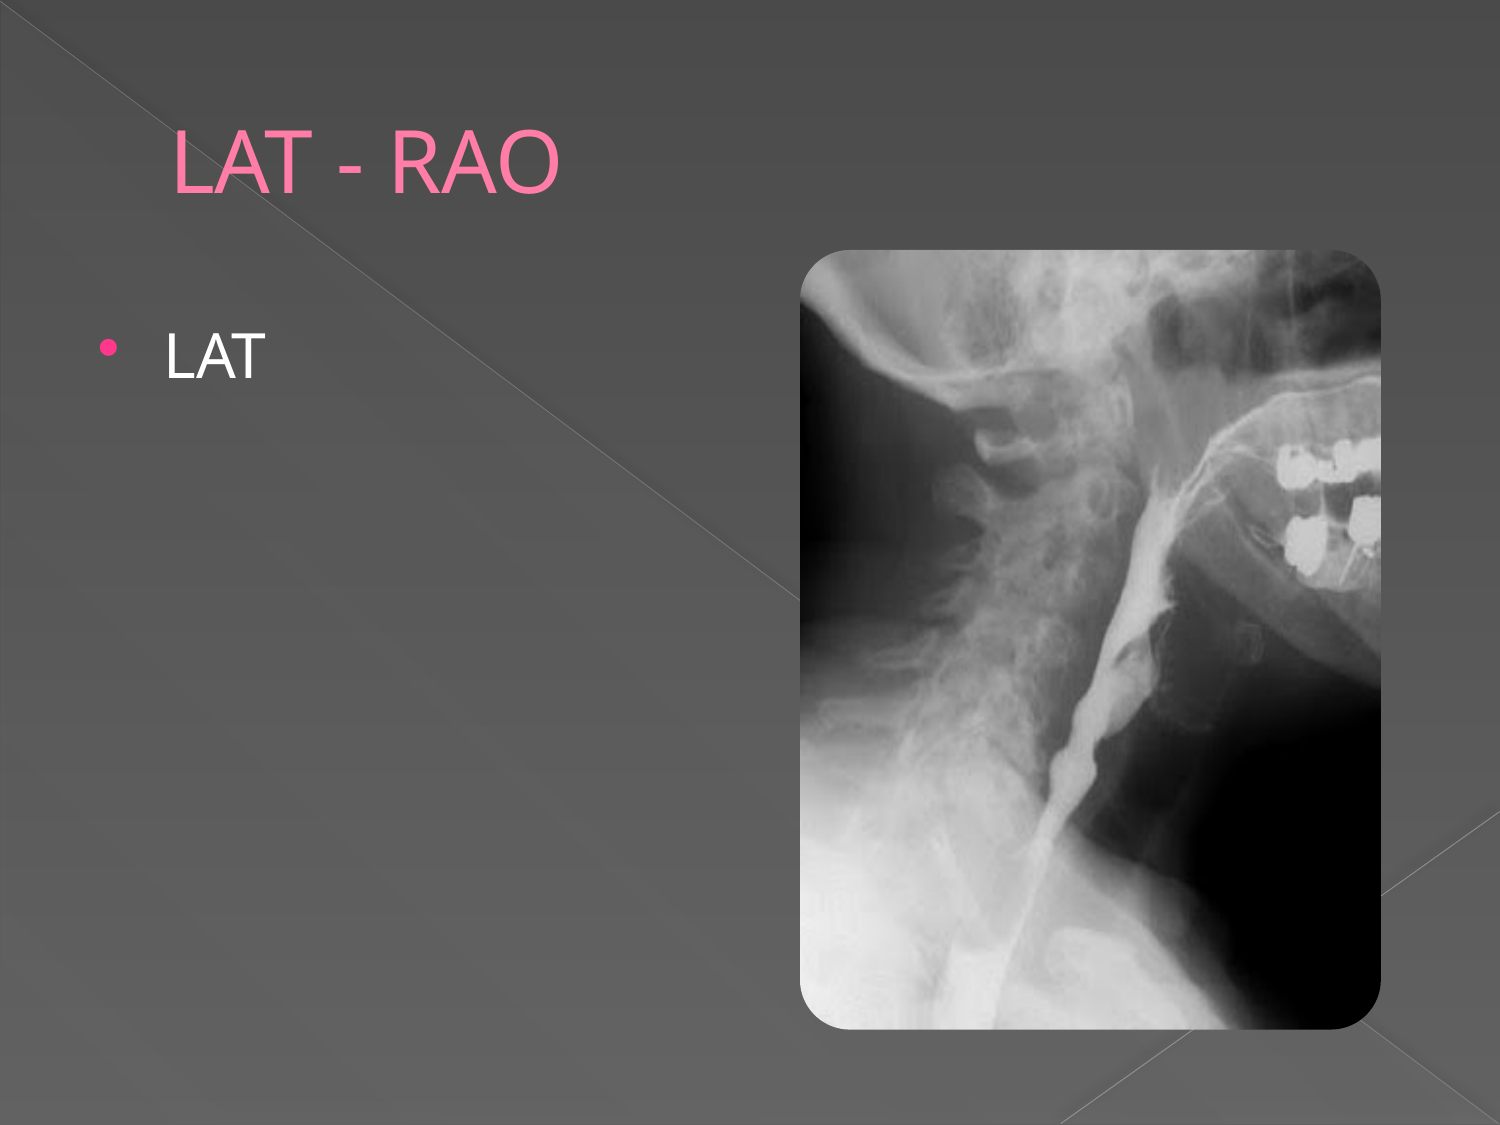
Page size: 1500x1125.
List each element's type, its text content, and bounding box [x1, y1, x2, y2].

picture [799, 249, 1382, 1030]
title LAT - RAO [75, 43, 1425, 274]
list LAT [75, 308, 1425, 1059]
